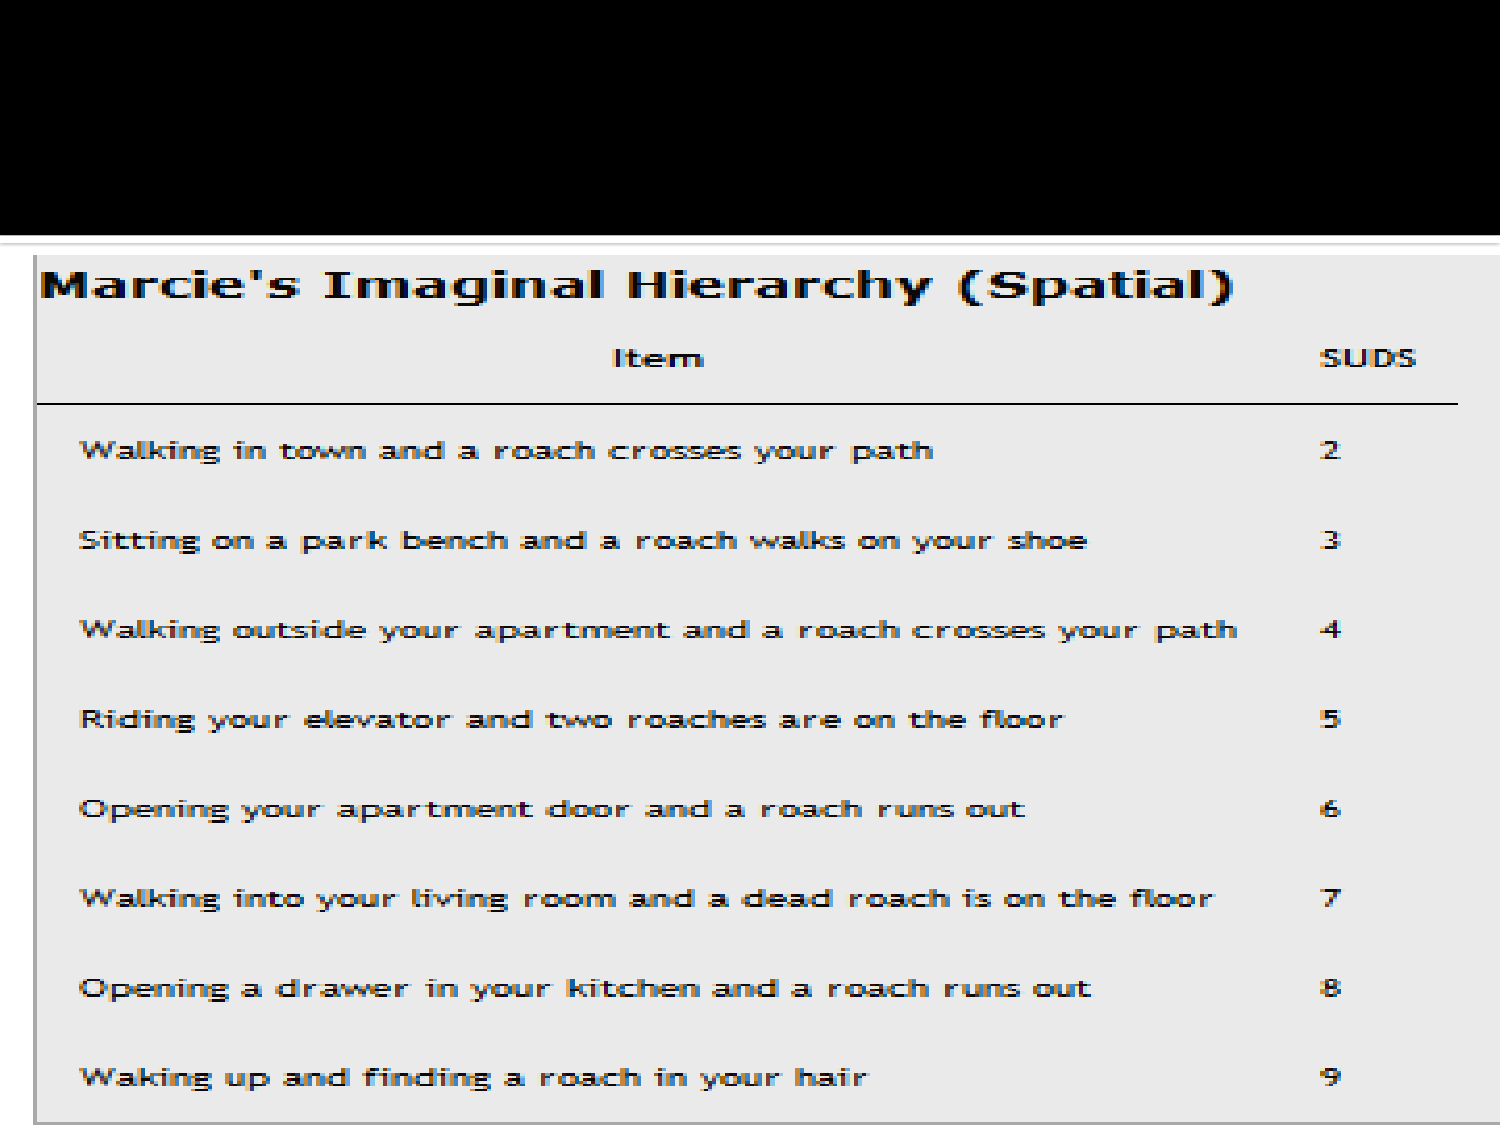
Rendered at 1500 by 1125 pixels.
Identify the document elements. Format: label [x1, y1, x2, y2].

list [0, 255, 1500, 1125]
